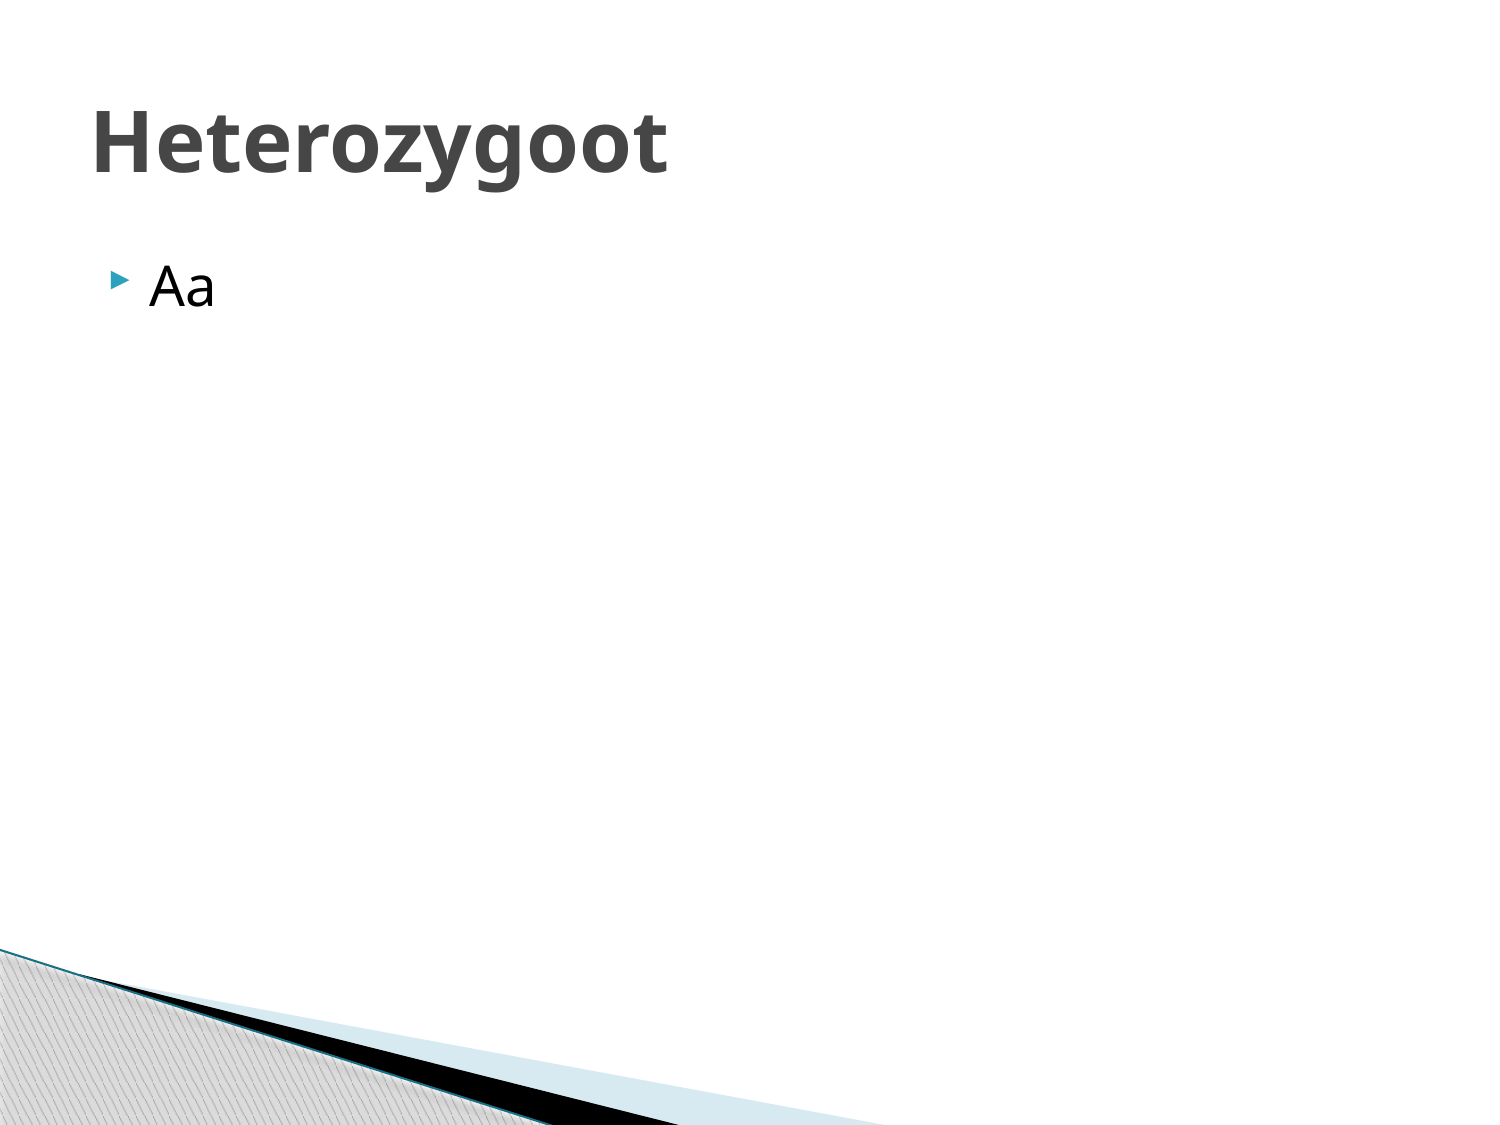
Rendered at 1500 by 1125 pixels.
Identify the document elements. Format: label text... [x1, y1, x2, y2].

title Heterozygoot [75, 45, 1425, 233]
list Aa [75, 243, 1425, 986]
